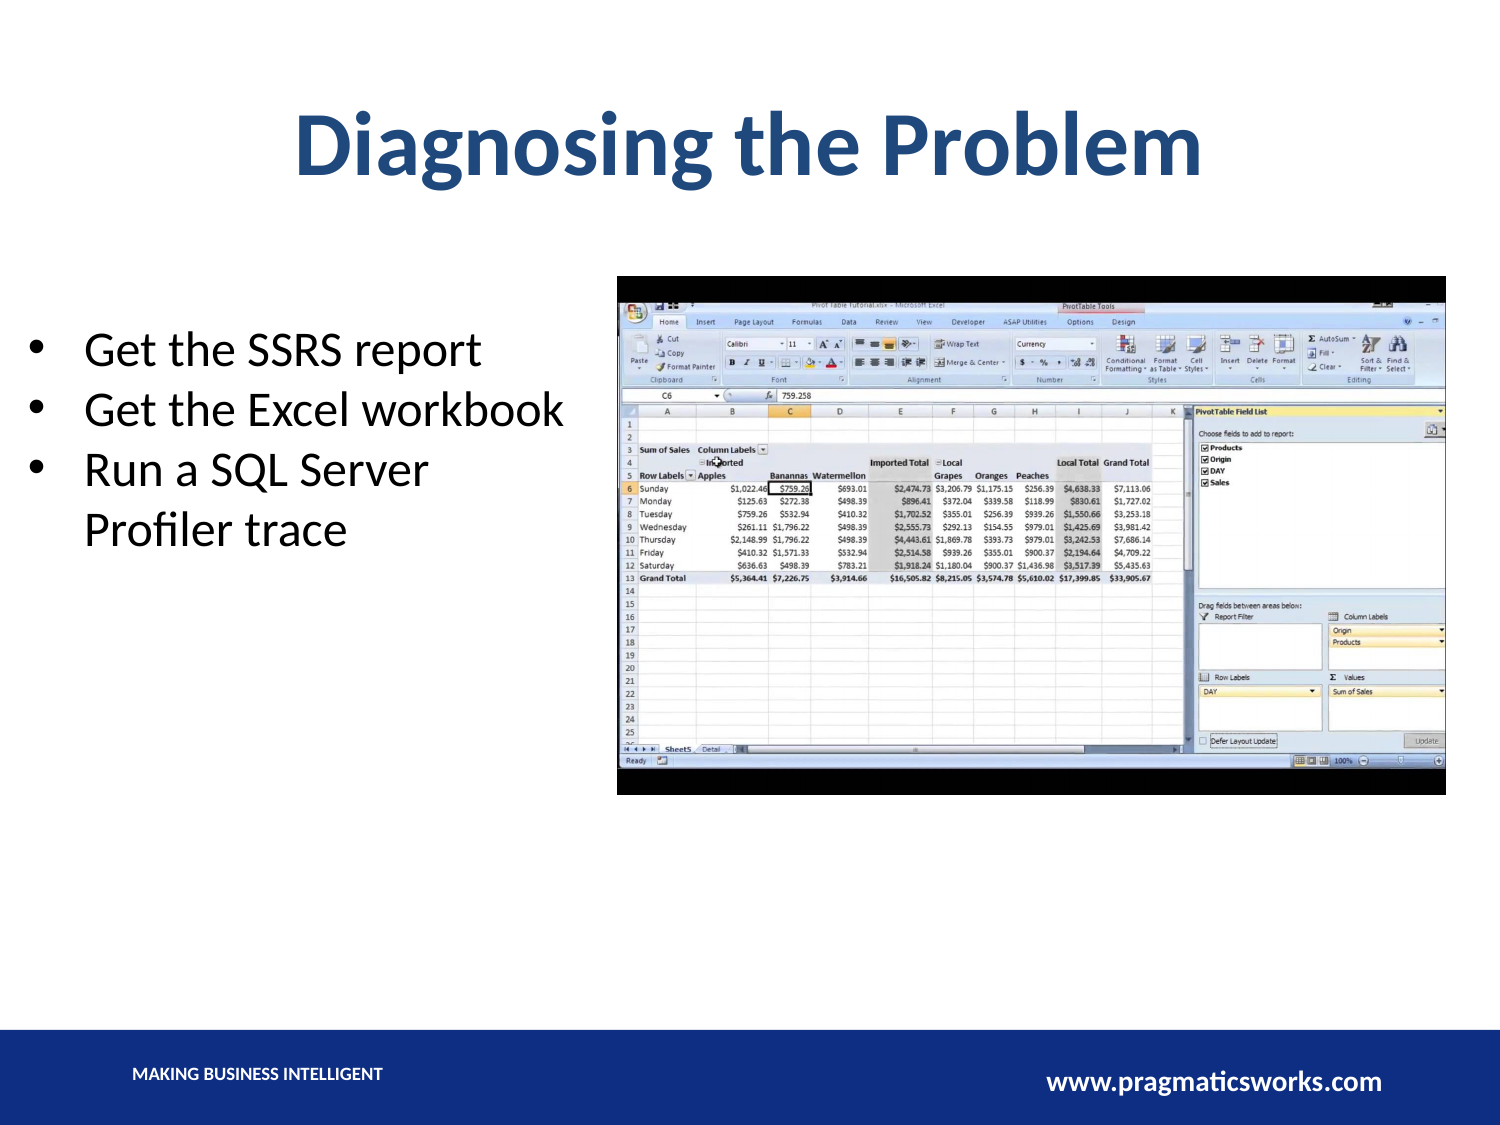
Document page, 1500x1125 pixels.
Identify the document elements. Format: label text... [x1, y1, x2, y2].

picture [616, 276, 1446, 795]
text_box Get the SSRS report Get the Excel workbook Run a SQL Server Profiler trace [13, 308, 593, 564]
title Diagnosing the Problem [75, 45, 1425, 233]
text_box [0, 1029, 1500, 1125]
